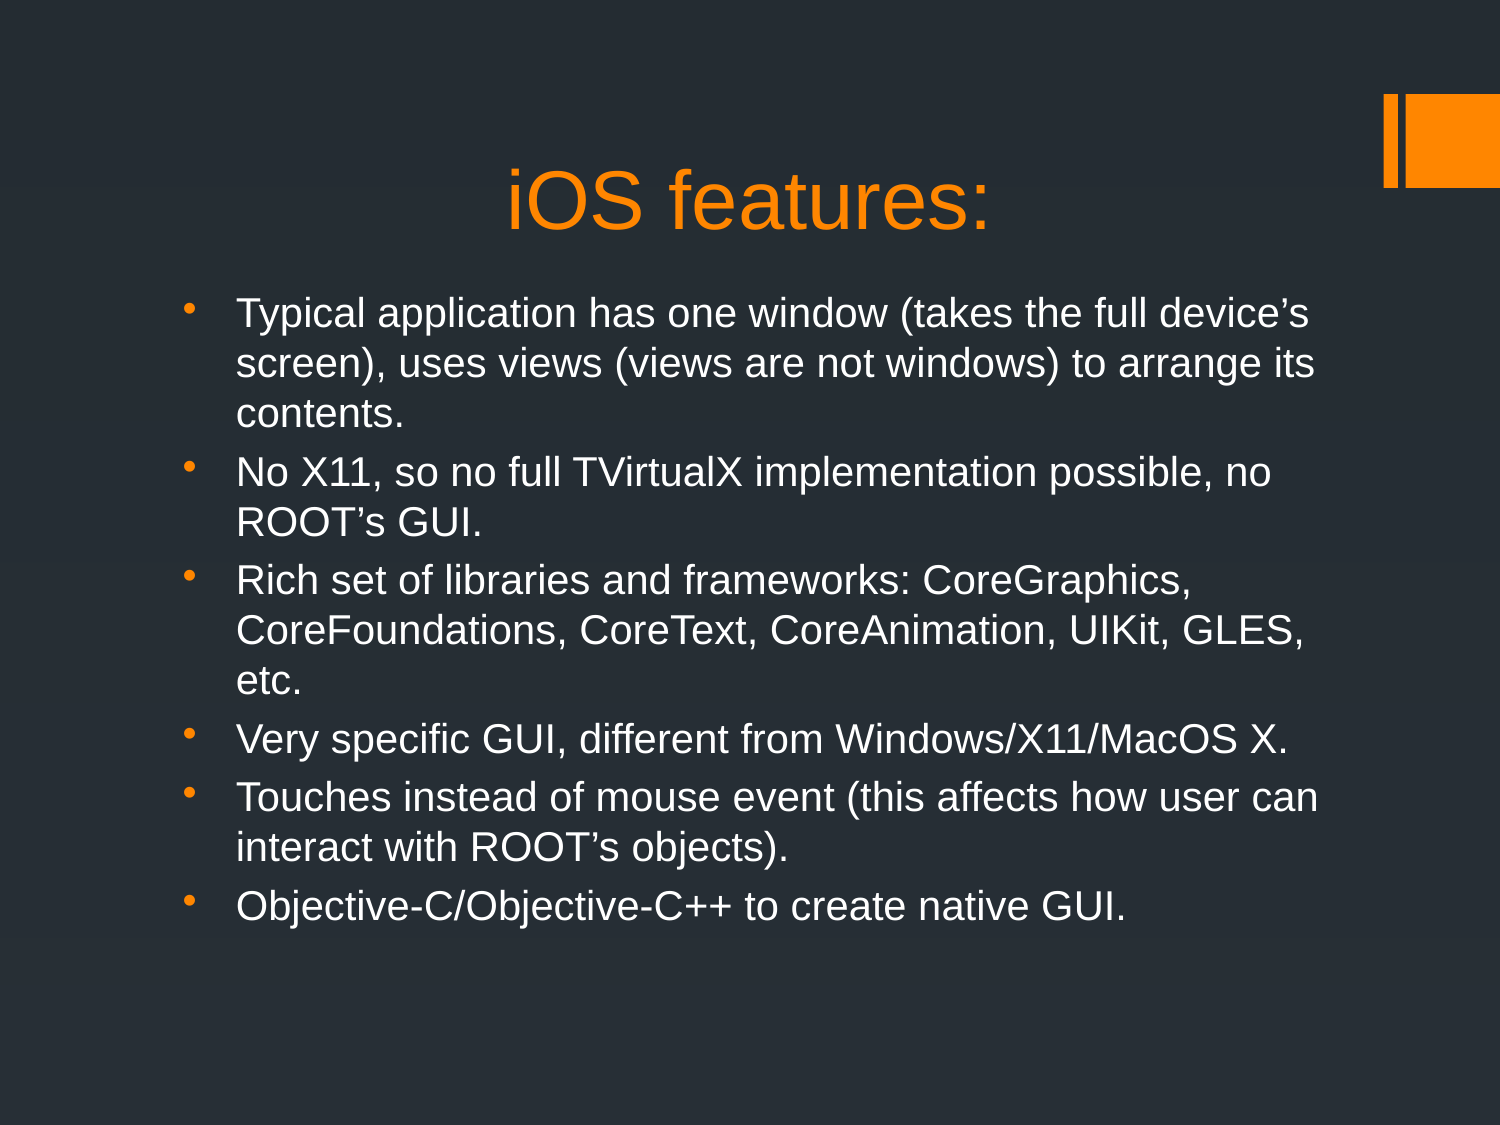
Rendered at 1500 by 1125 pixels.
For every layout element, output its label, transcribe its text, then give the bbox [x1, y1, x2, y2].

list Typical application has one window (takes the full device’s screen), uses views (views are not windows) to arrange its contents. No X11, so no full TVirtualX implementation possible, no ROOT’s GUI. Rich set of libraries and frameworks: CoreGraphics, CoreFoundations, CoreText, CoreAnimation, UIKit, GLES, etc. Very specific GUI, different from Windows/X11/MacOS X. Touches instead of mouse event (this affects how user can interact with ROOT’s objects). Objective-C/Objective-C++ to create native GUI. [150, 278, 1350, 1019]
title iOS features: [150, 64, 1350, 254]
